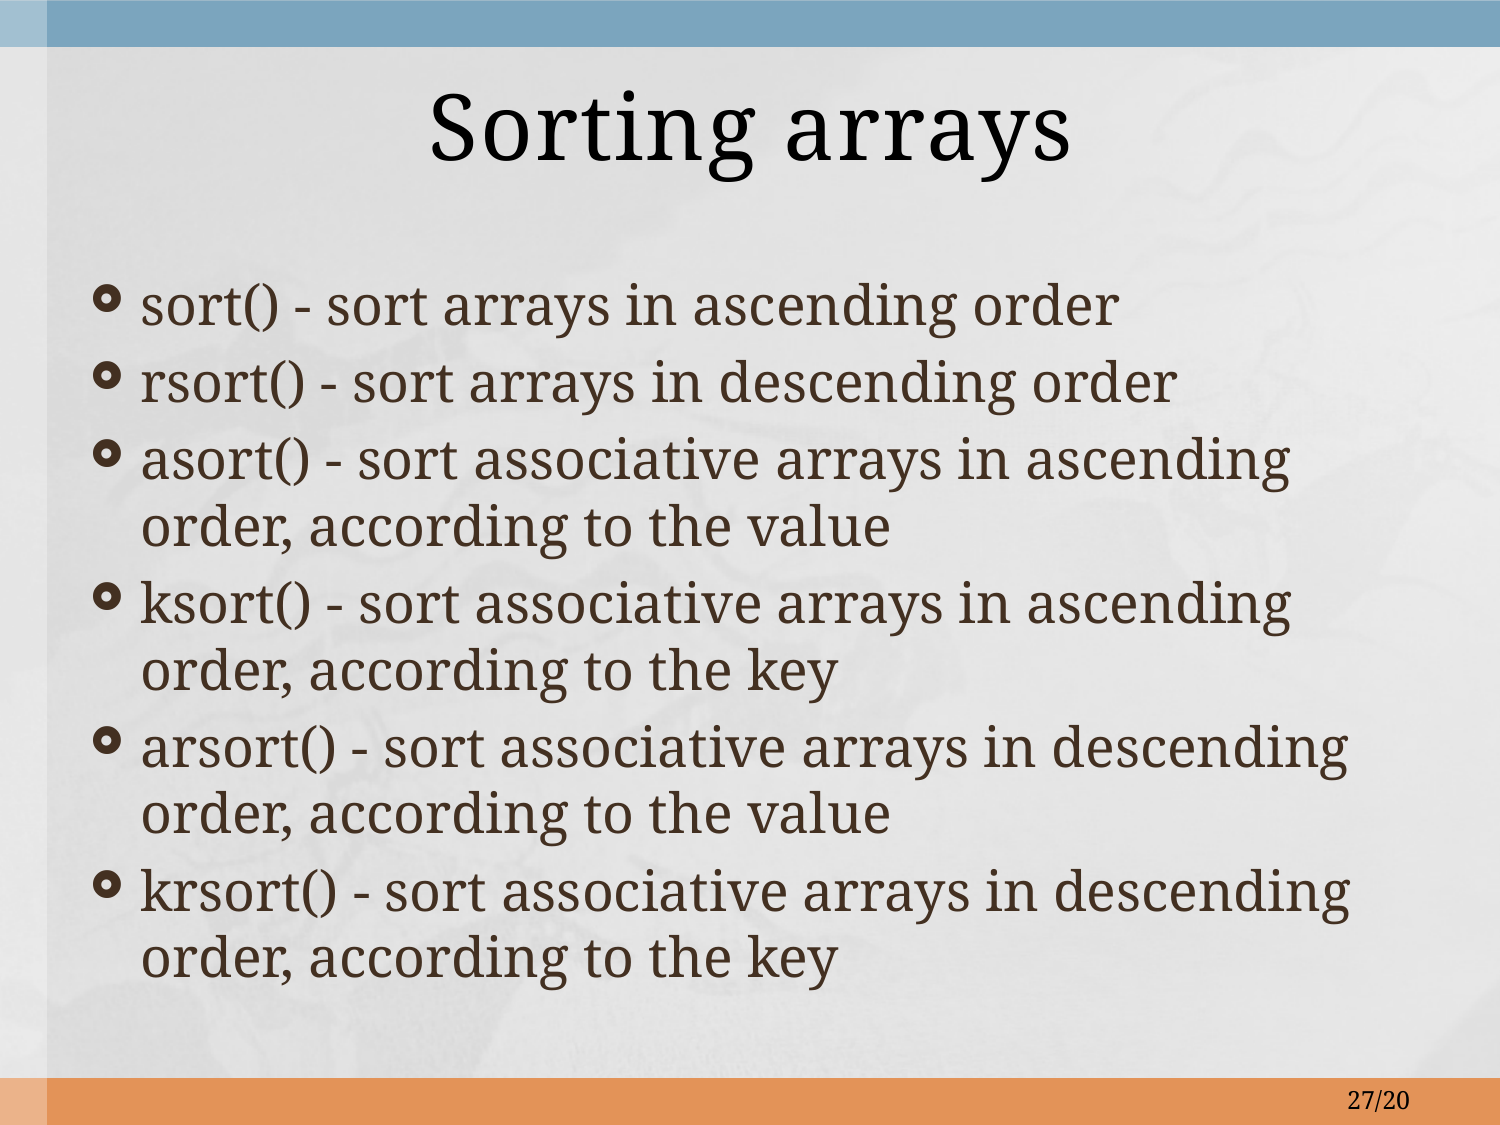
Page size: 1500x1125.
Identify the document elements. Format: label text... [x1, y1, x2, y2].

slide_number 27/20 [1074, 1078, 1425, 1125]
title Sorting arrays [49, 46, 1454, 202]
list sort() - sort arrays in ascending order rsort() - sort arrays in descending order asort() - sort associative arrays in ascending order, according to the value ksort() - sort associative arrays in ascending order, according to the key arsort() - sort associative arrays in descending order, according to the value krsort() - sort associative arrays in descending order, according to the key [75, 262, 1425, 1005]
